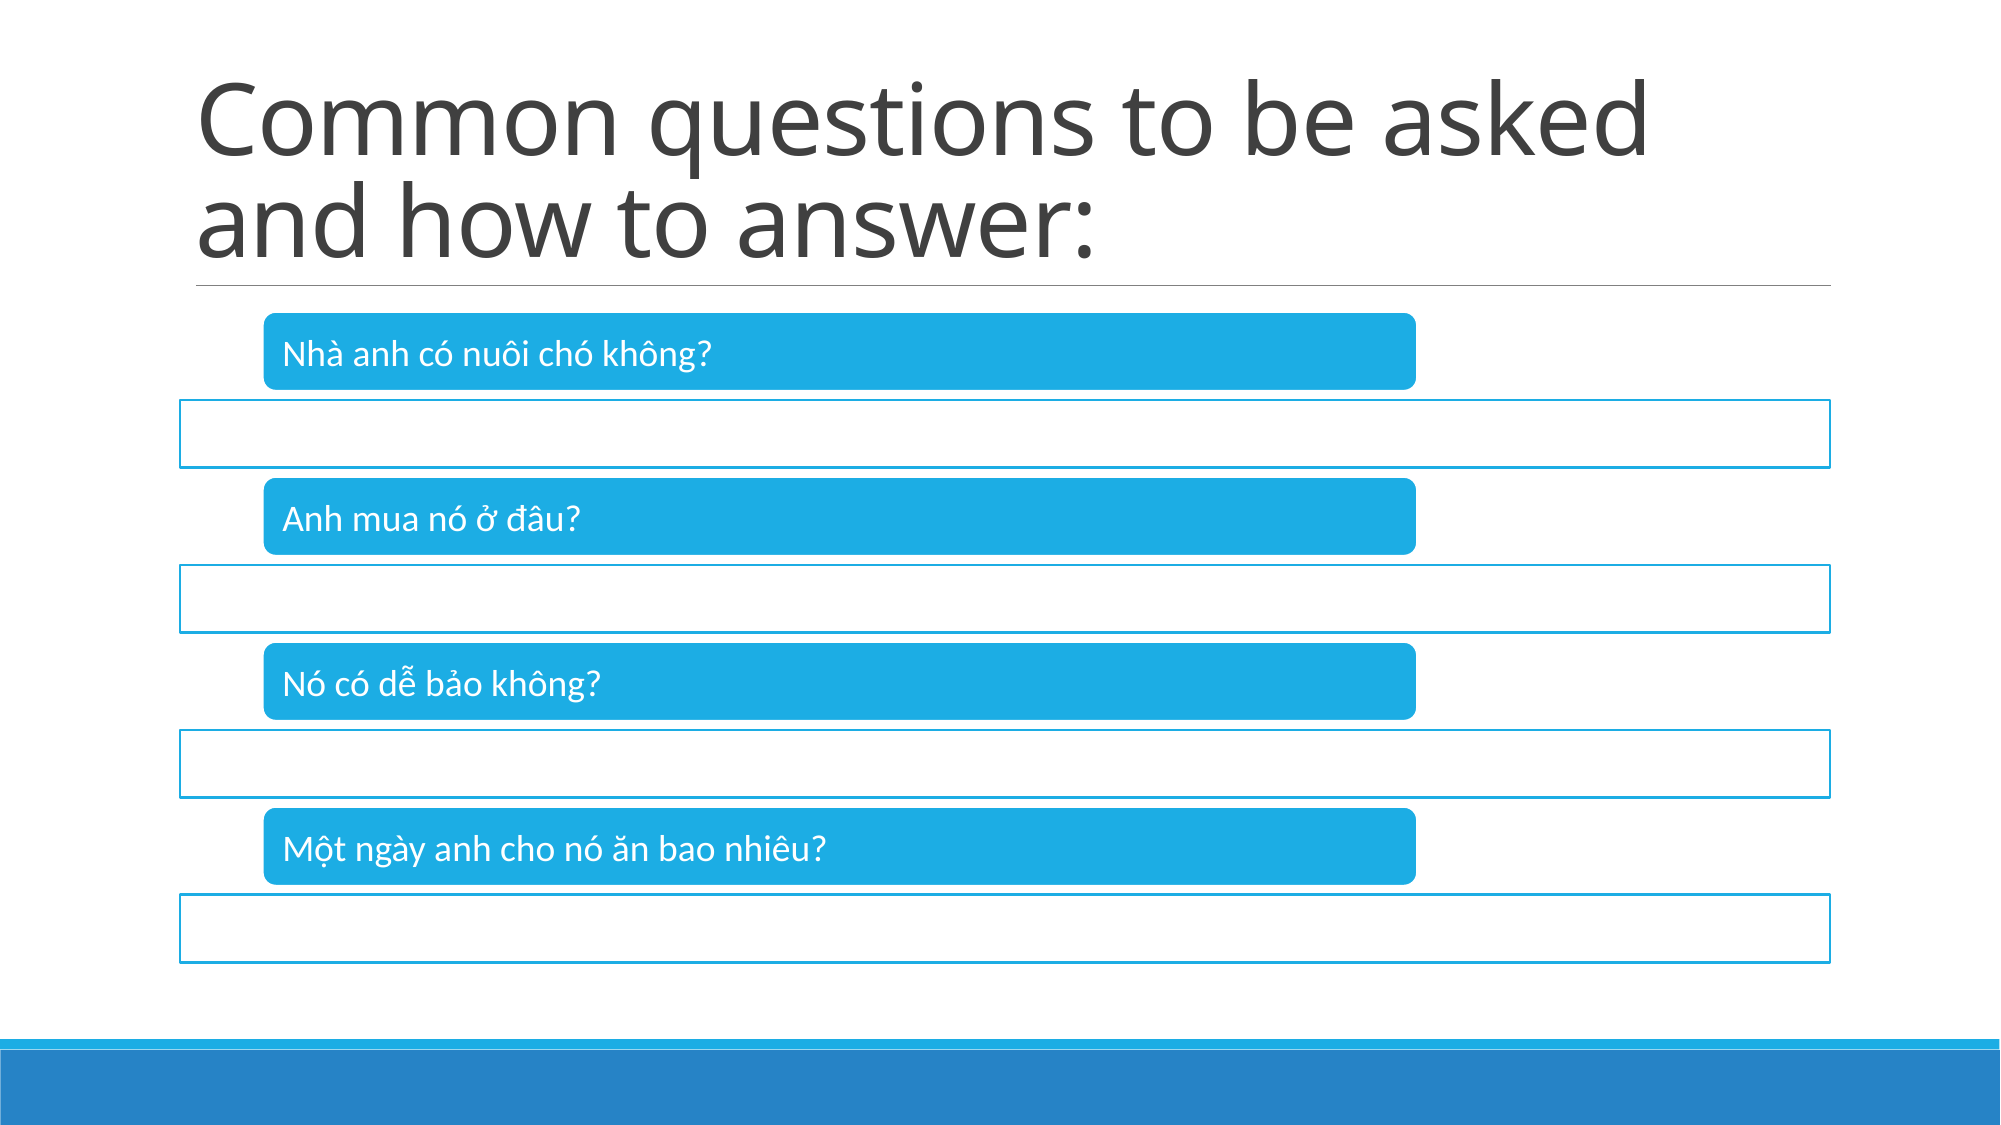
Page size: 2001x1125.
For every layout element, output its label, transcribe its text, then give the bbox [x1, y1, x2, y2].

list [179, 302, 1831, 964]
title Common questions to be asked and how to answer: [180, 47, 1830, 285]
